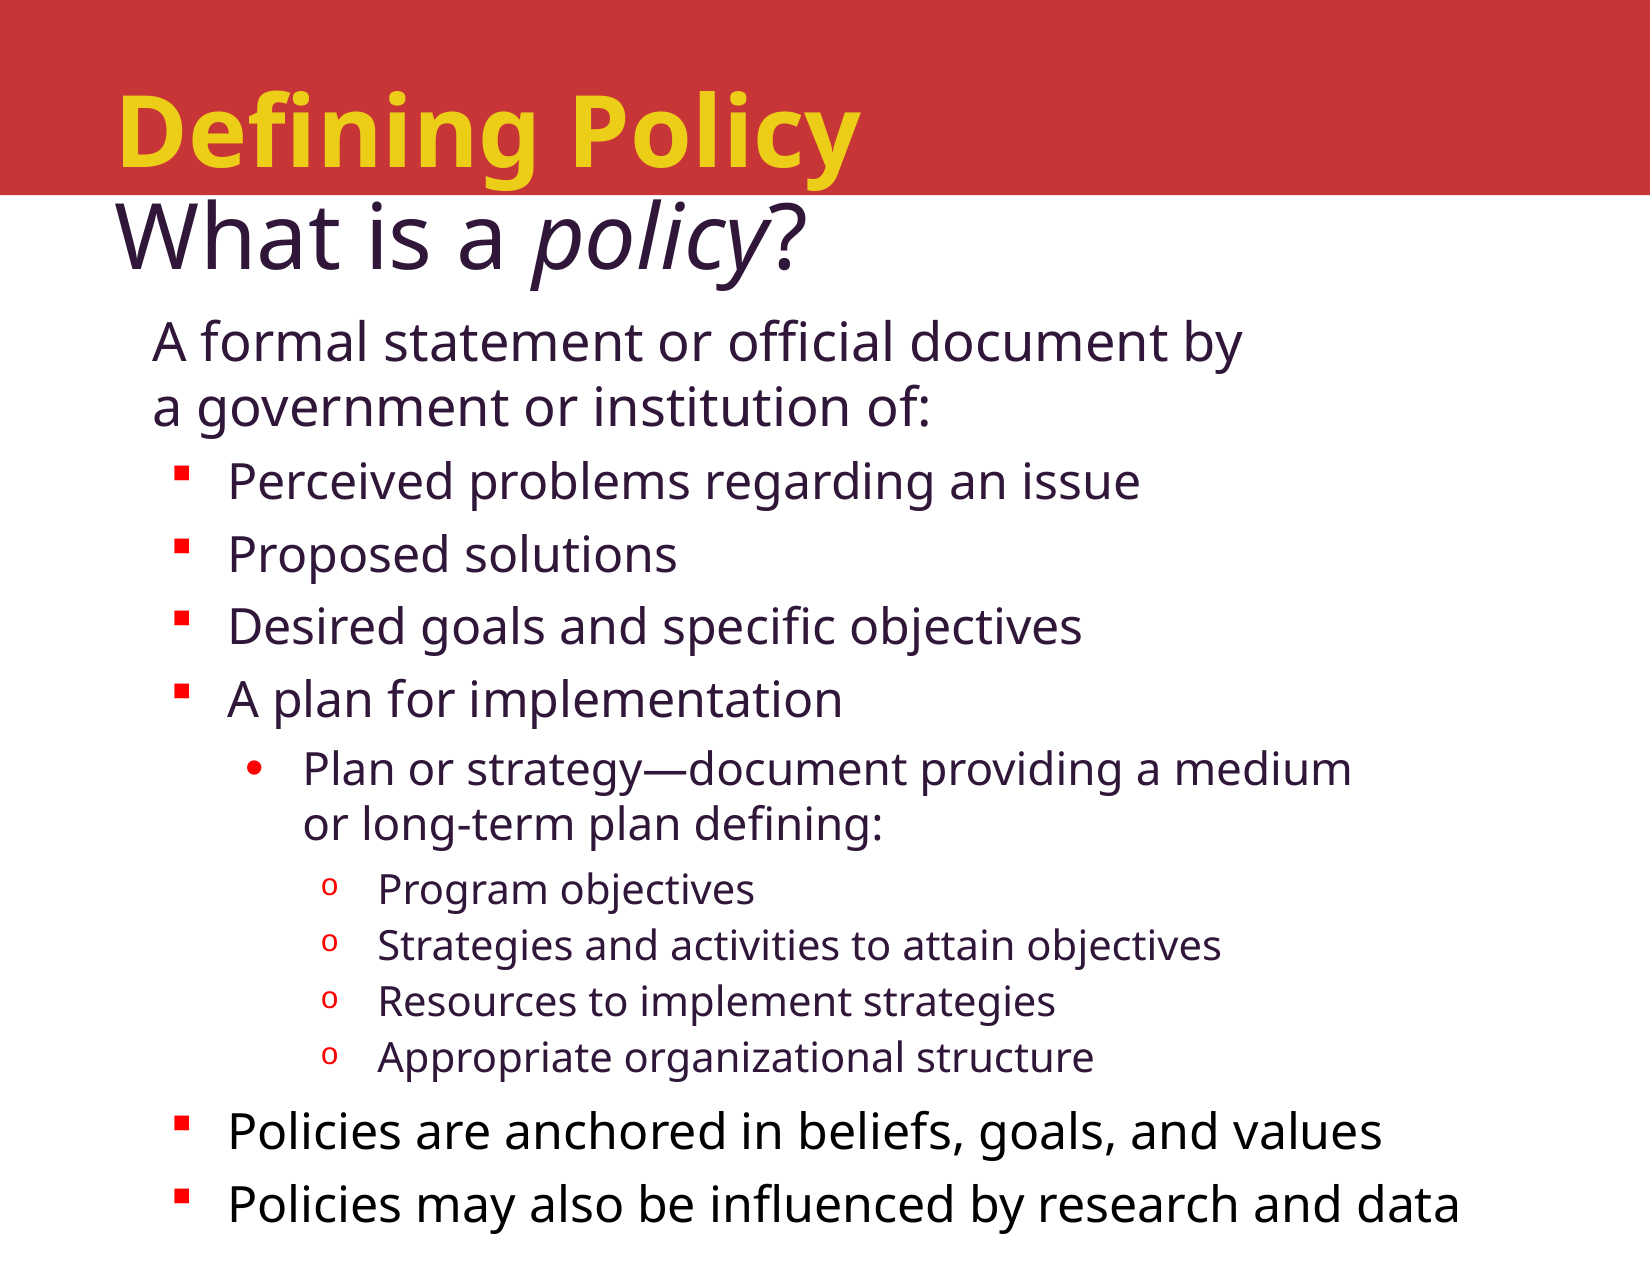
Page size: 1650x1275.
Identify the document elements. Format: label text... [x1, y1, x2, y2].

list A formal statement or official document by a government or institution of: Perceived problems regarding an issue Proposed solutions Desired goals and specific objectives A plan for implementation Plan or strategy—document providing a medium or long-term plan defining: Program objectives Strategies and activities to attain objectives Resources to implement strategies Appropriate organizational structure Policies are anchored in beliefs, goals, and values Policies may also be influenced by research and data [137, 299, 1600, 1275]
title Defining Policy [100, 60, 1524, 248]
list What is a policy? [100, 170, 1188, 325]
